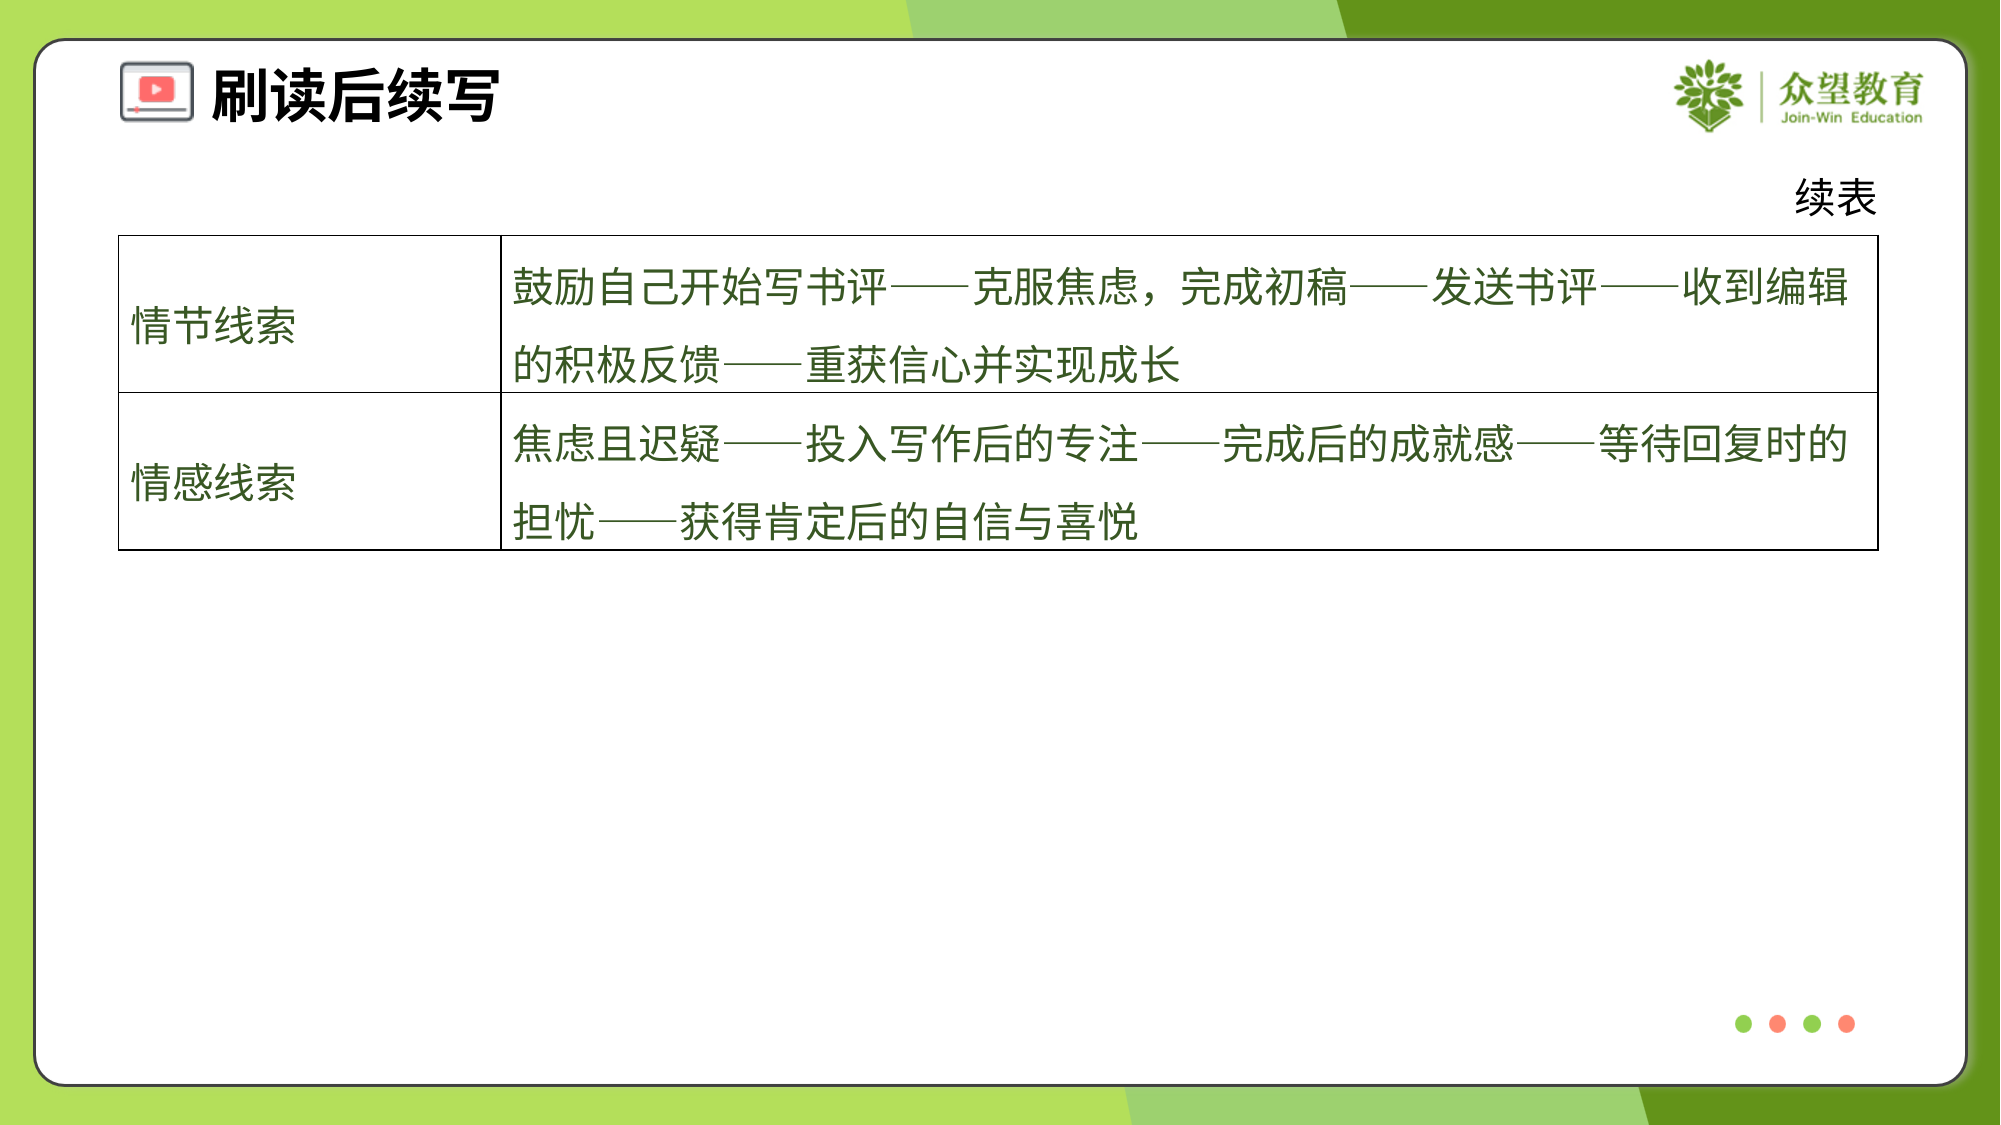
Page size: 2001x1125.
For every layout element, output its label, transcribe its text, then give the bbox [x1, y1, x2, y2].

table_header 鼓励自己开始写书评——克服焦虑，完成初稿——发送书评——收到编辑的积极反馈——重获信心并实现成长 [502, 236, 1877, 392]
table_header 情节线索 [119, 236, 500, 392]
text_box 续表 [1461, 146, 1878, 222]
picture [0, 0, 2000, 1125]
table_cell 情感线索 [119, 393, 500, 549]
table_cell 焦虑且迟疑——投入写作后的专注——完成后的成就感——等待回复时的担忧——获得肯定后的自信与喜悦 [502, 393, 1877, 549]
